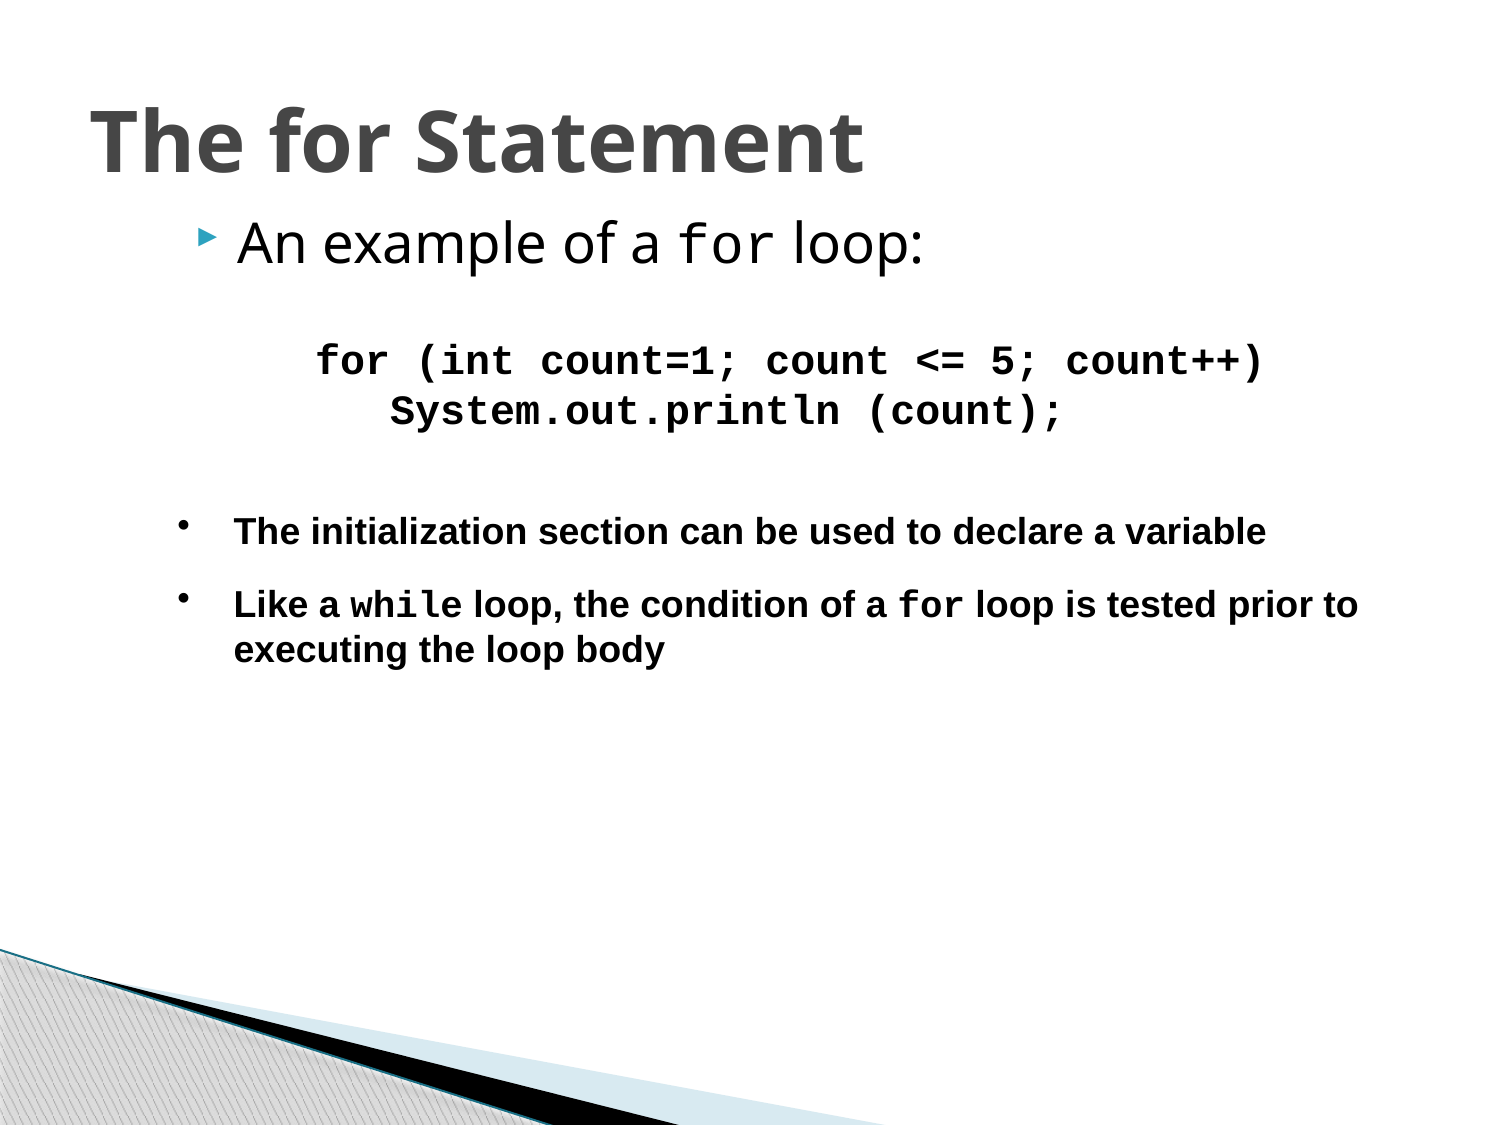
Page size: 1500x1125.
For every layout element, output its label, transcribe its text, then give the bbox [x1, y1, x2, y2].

list An example of a for loop: [162, 200, 1463, 288]
text_box The initialization section can be used to declare a variable Like a while loop, the condition of a for loop is tested prior to executing the loop body [162, 499, 1463, 1025]
title The for Statement [75, 45, 1425, 233]
text_box for (int count=1; count <= 5; count++) System.out.println (count); [300, 325, 1280, 440]
